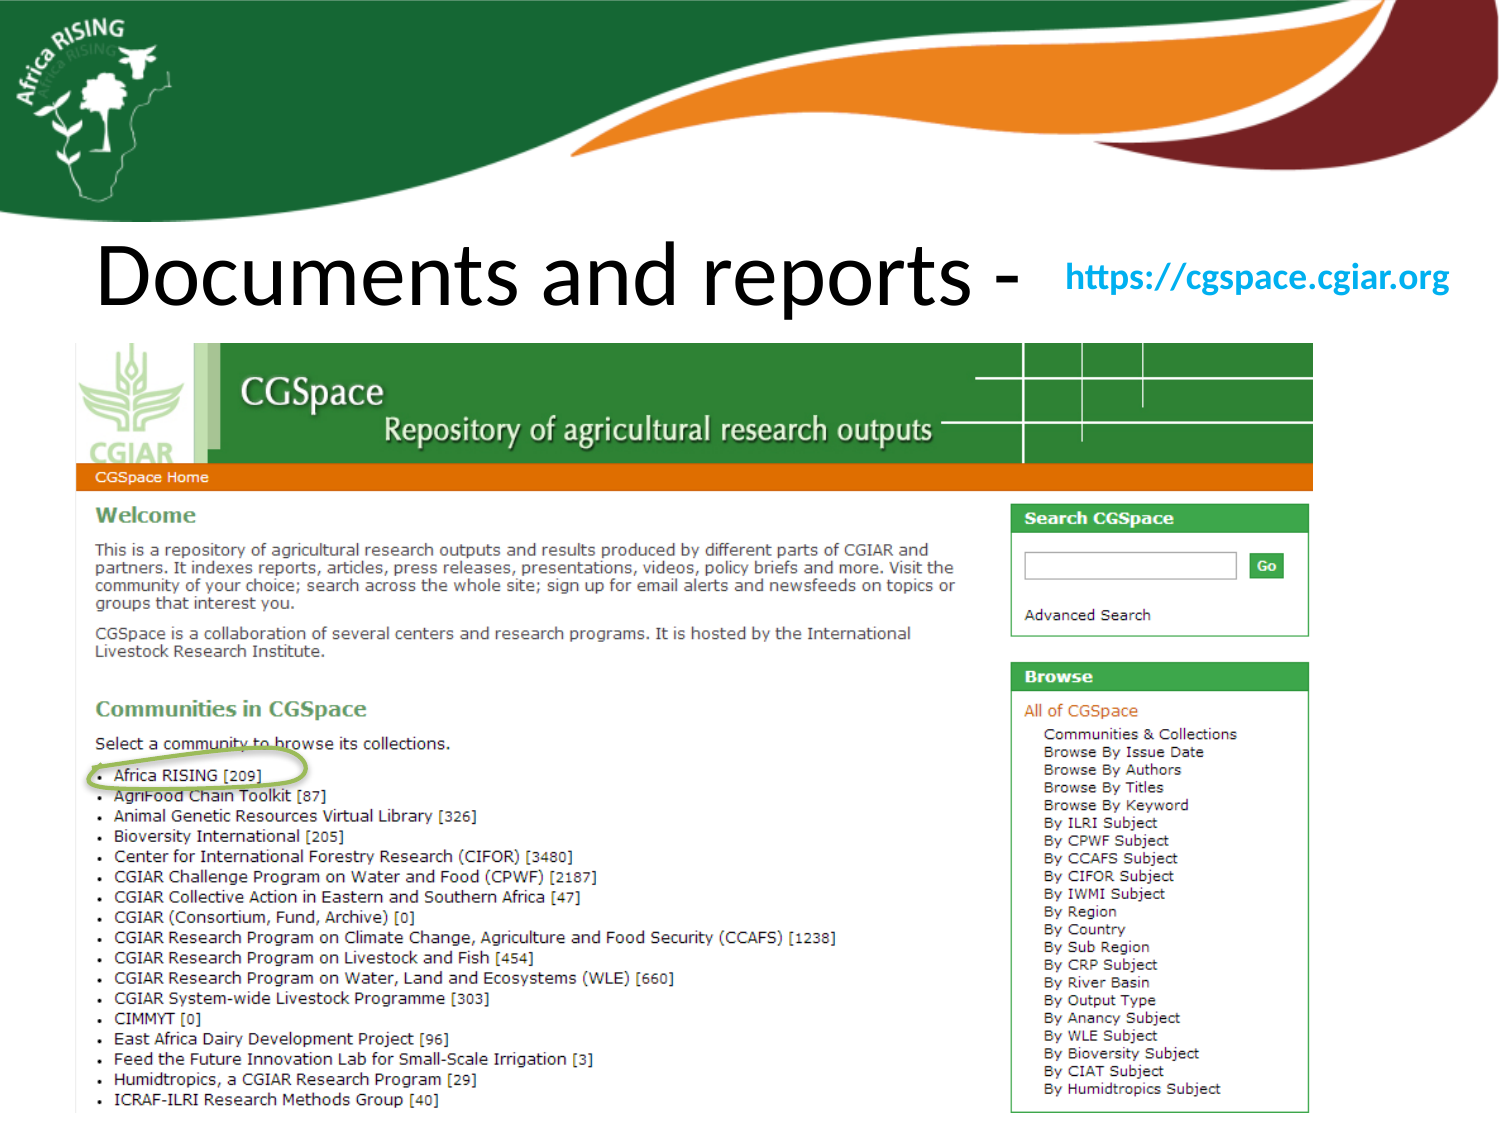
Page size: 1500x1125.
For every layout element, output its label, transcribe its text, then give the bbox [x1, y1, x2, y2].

title Documents and reports - [62, 174, 1412, 363]
text_box https://cgspace.cgiar.org [1049, 227, 1500, 322]
picture [74, 343, 1313, 1113]
picture [0, 0, 1499, 222]
